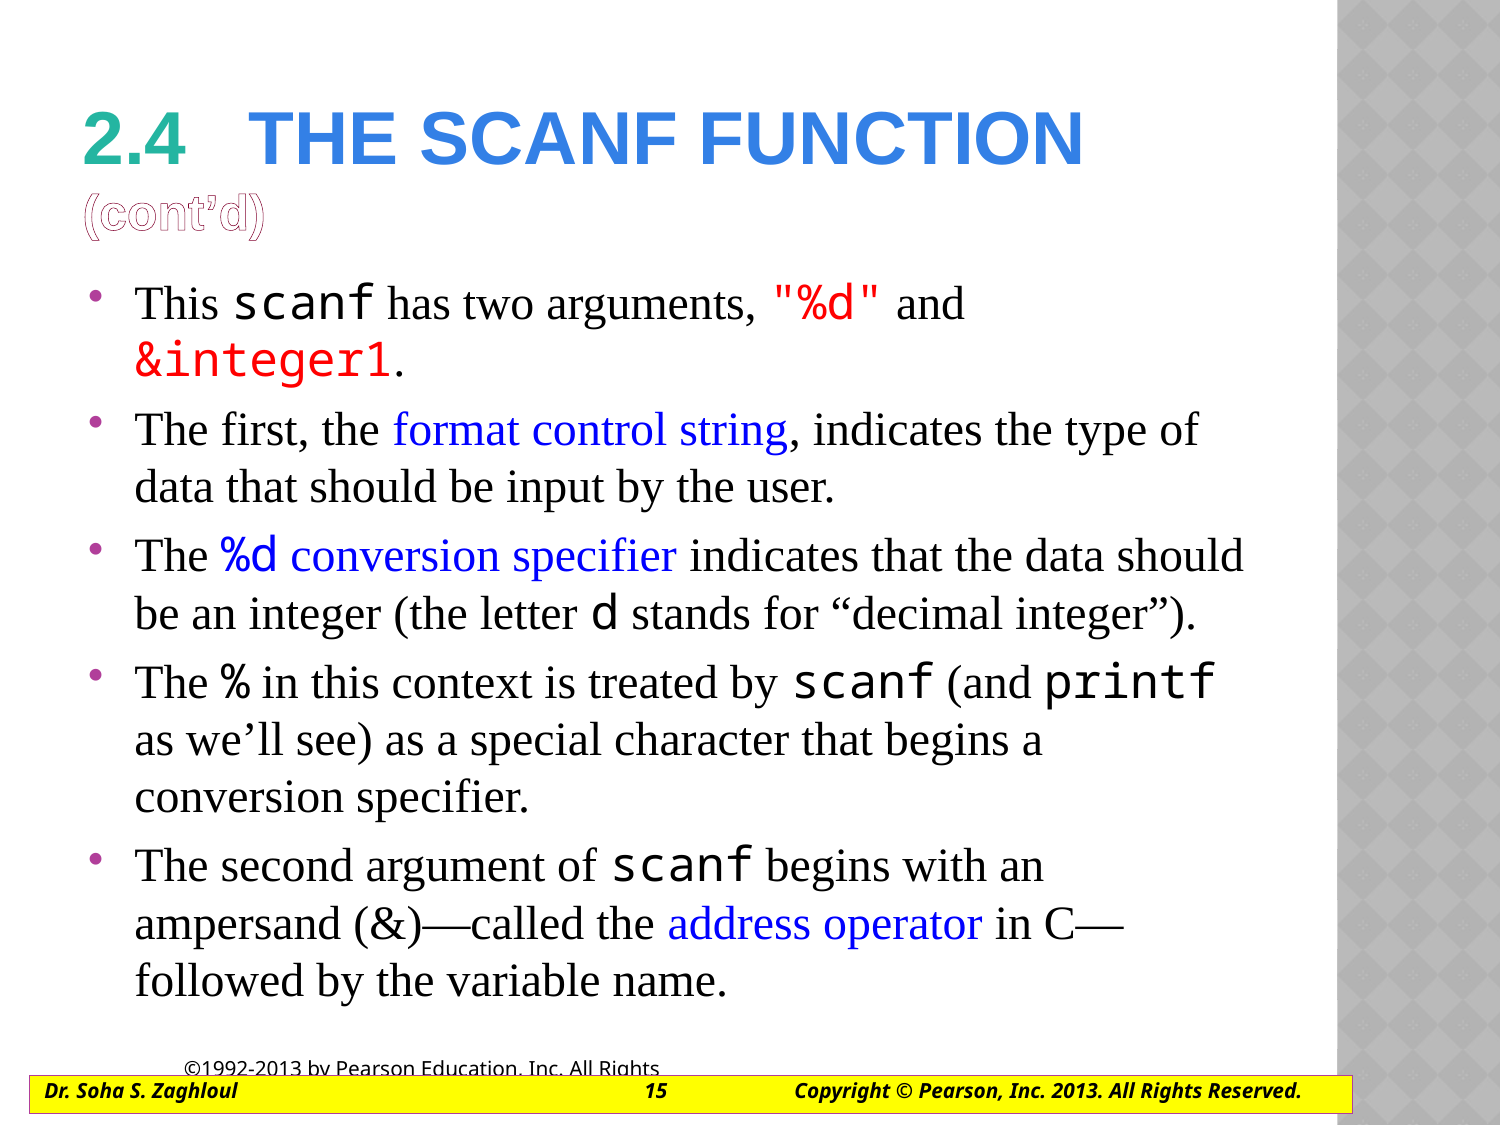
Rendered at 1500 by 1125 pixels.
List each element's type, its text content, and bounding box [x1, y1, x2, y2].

list This scanf has two arguments, "%d" and &integer1. The first, the format control string, indicates the type of data that should be input by the user. The %d conversion specifier indicates that the data should be an integer (the letter d stands for “decimal integer”). The % in this context is treated by scanf (and printf as we’ll see) as a special character that begins a conversion specifier. The second argument of scanf begins with an ampersand (&)—called the address operator in C—followed by the variable name. [75, 264, 1263, 1059]
title 2.4 the scanf FUNCTION (cont’d) [75, 52, 1263, 240]
text_box Dr. Soha S. Zaghloul 15 Copyright © Pearson, Inc. 2013. All Rights Reserved. [29, 1075, 1353, 1114]
